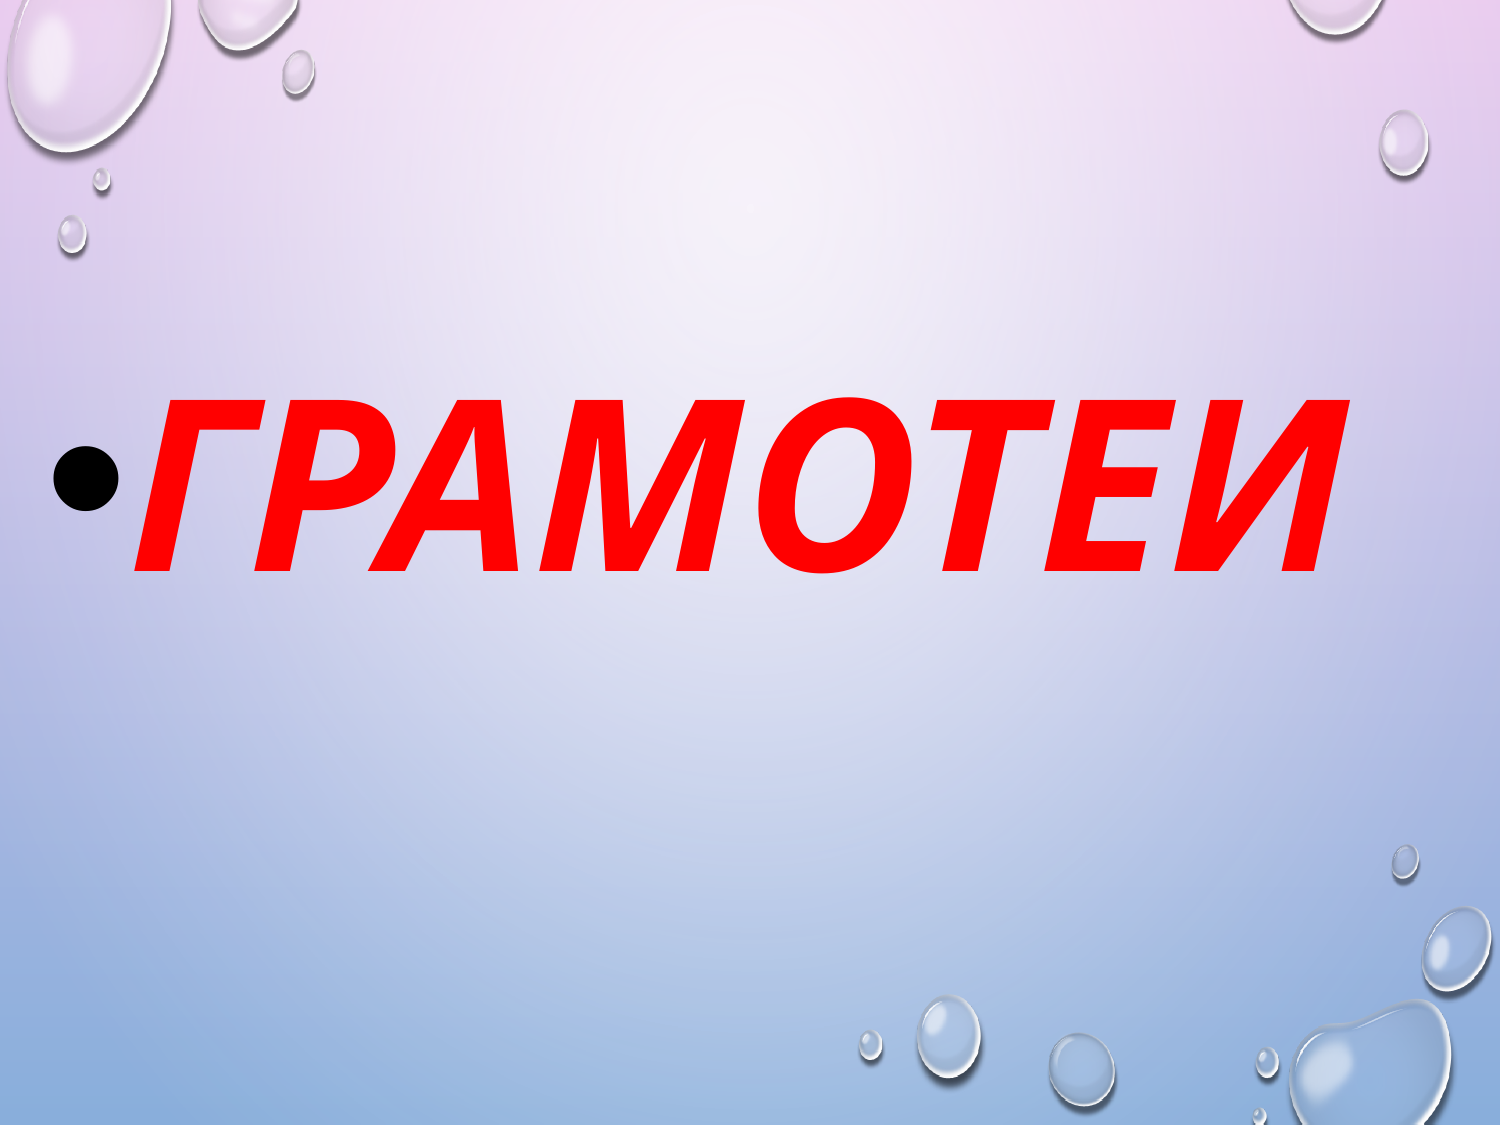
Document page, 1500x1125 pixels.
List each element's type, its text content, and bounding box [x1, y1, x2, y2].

picture [0, 0, 1500, 1125]
list ГРАМОТЕИ [29, 267, 1500, 950]
